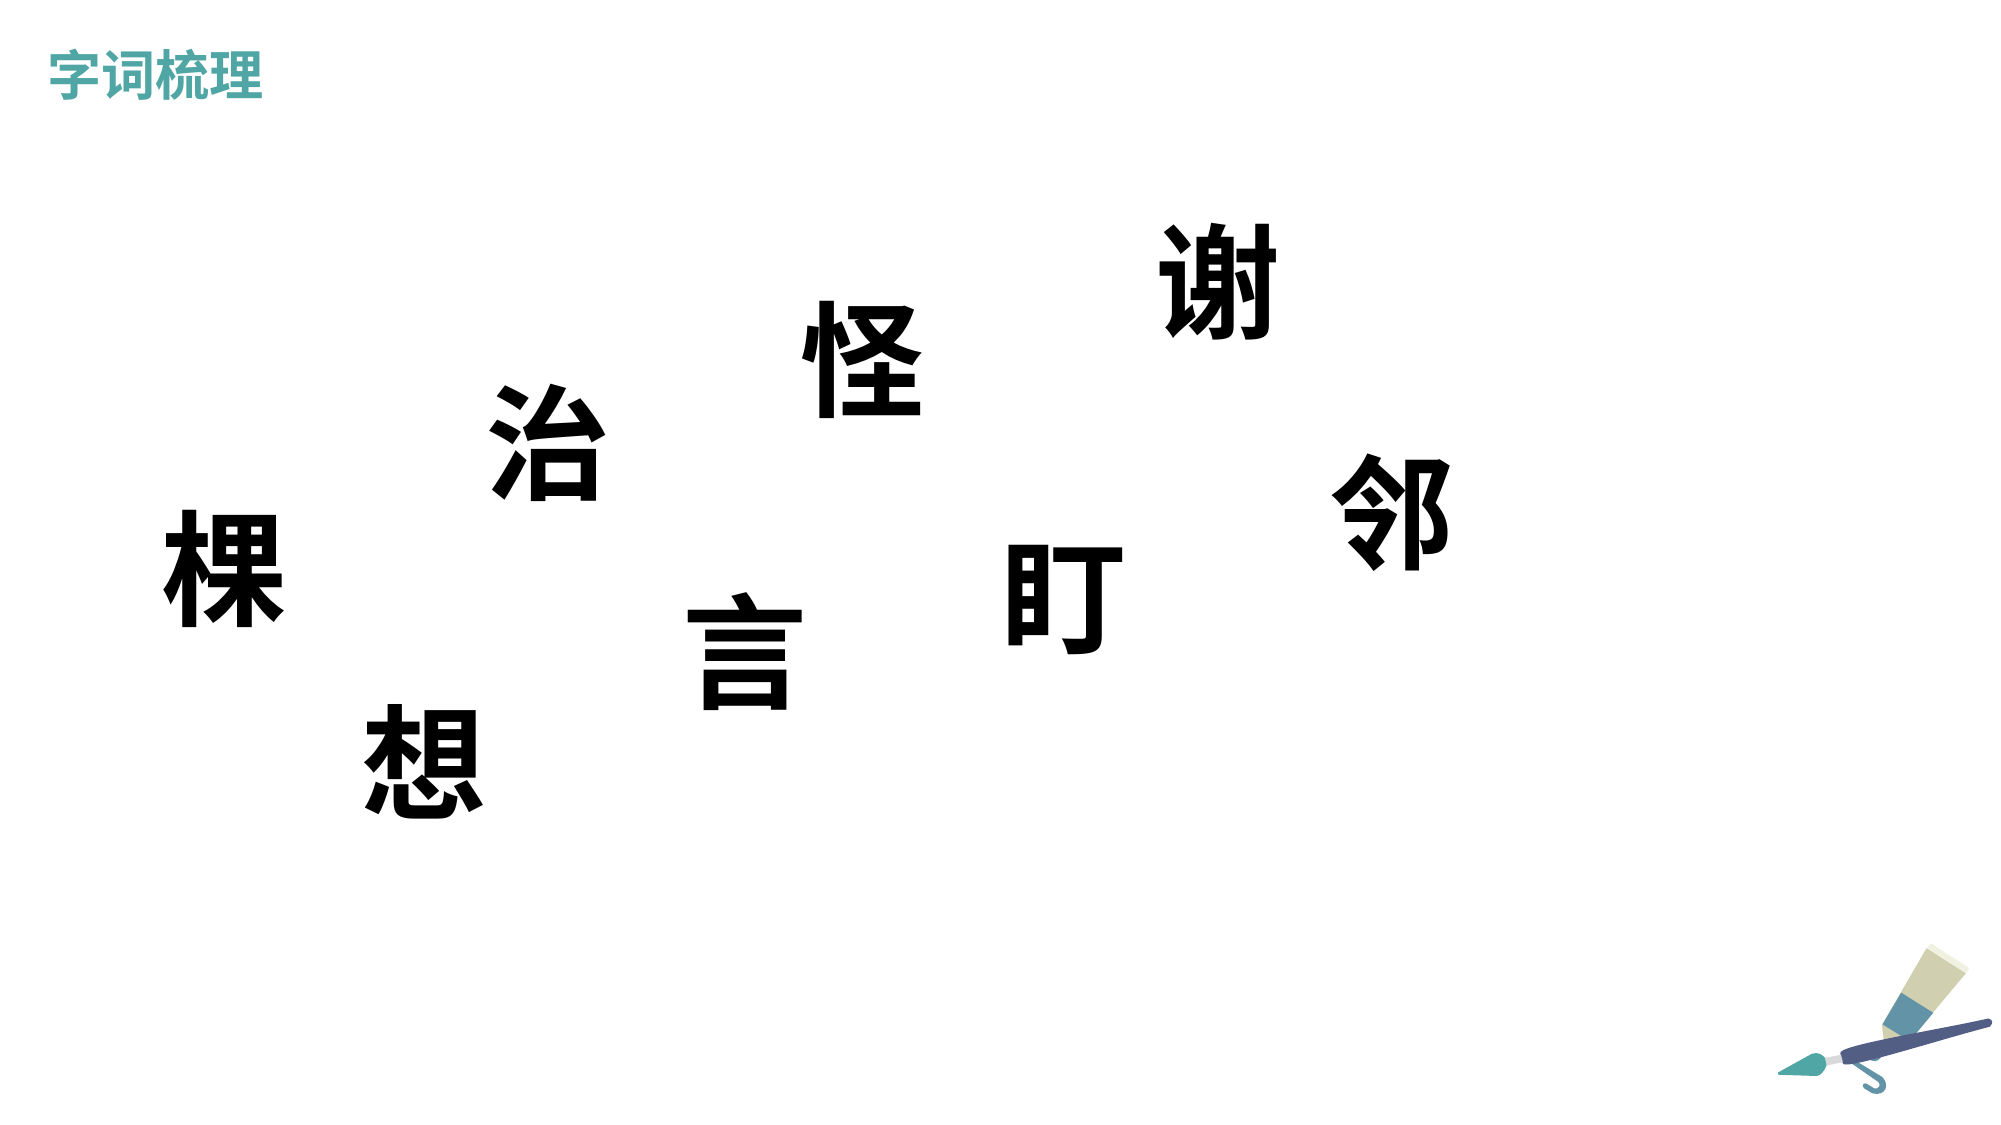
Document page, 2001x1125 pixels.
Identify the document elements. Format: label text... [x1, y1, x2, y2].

text_box 邻 [1314, 428, 1471, 594]
text_box 棵 [146, 484, 303, 649]
text_box 字词梳理 [32, 33, 347, 114]
text_box 盯 [986, 511, 1143, 677]
text_box 谢 [1140, 197, 1297, 363]
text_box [1811, 945, 1974, 1125]
text_box 想 [346, 678, 503, 844]
text_box 治 [470, 358, 628, 523]
text_box 言 [668, 567, 825, 733]
text_box 怪 [785, 274, 942, 440]
